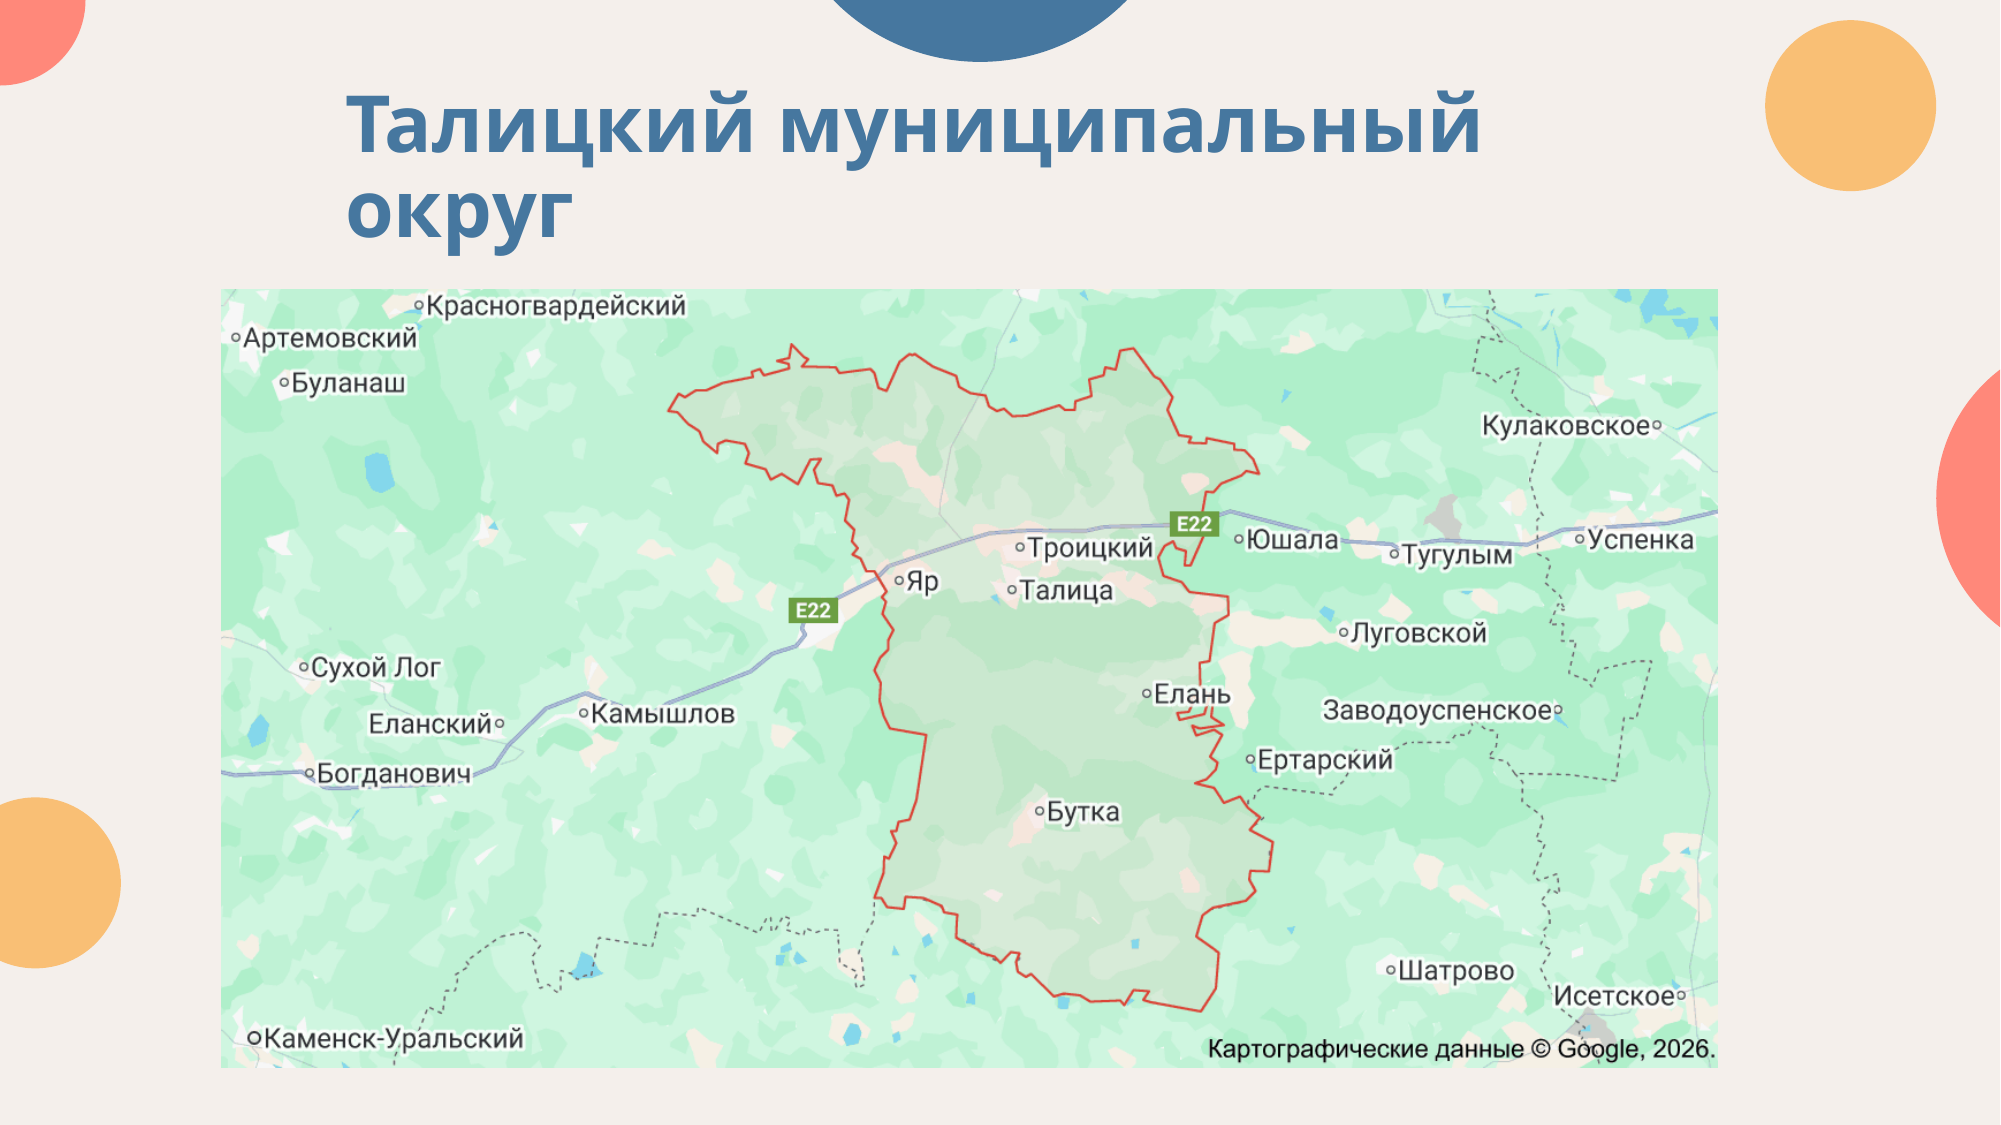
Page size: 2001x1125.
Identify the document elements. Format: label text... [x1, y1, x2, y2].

picture [221, 289, 1718, 1068]
title Талицкий муниципальный округ [330, 75, 1688, 263]
